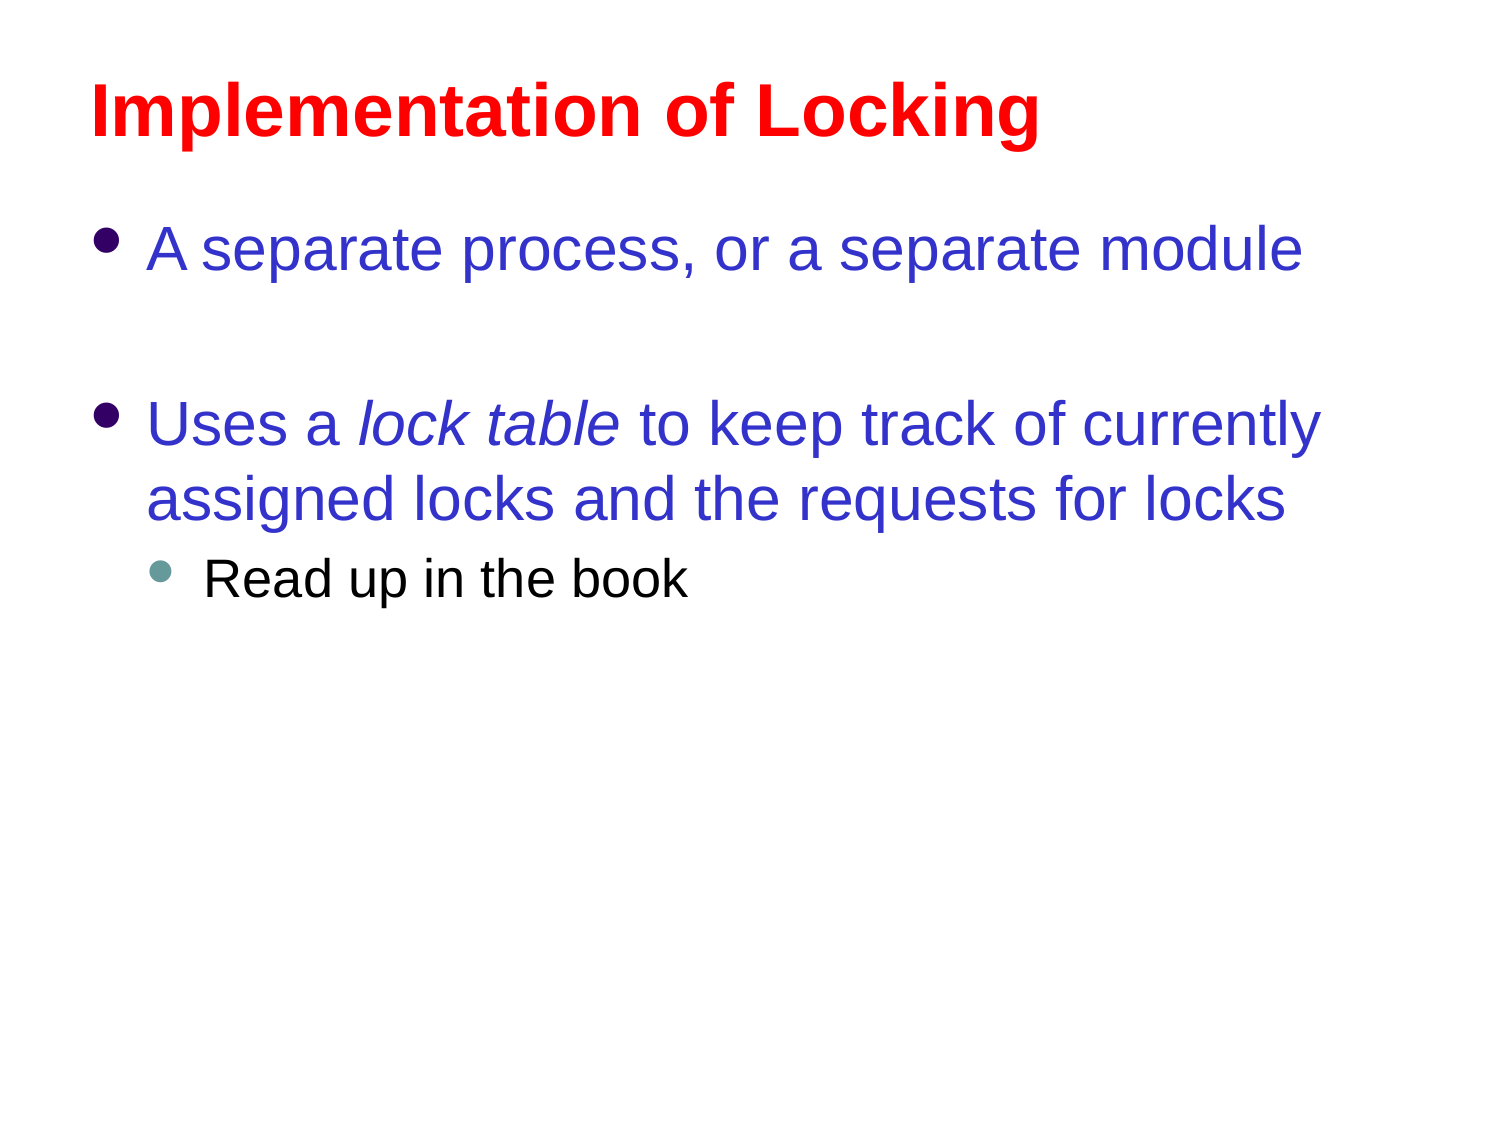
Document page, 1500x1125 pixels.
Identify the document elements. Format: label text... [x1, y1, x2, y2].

title Implementation of Locking [74, 19, 1313, 160]
list A separate process, or a separate module Uses a lock table to keep track of currently assigned locks and the requests for locks Read up in the book [74, 200, 1426, 863]
